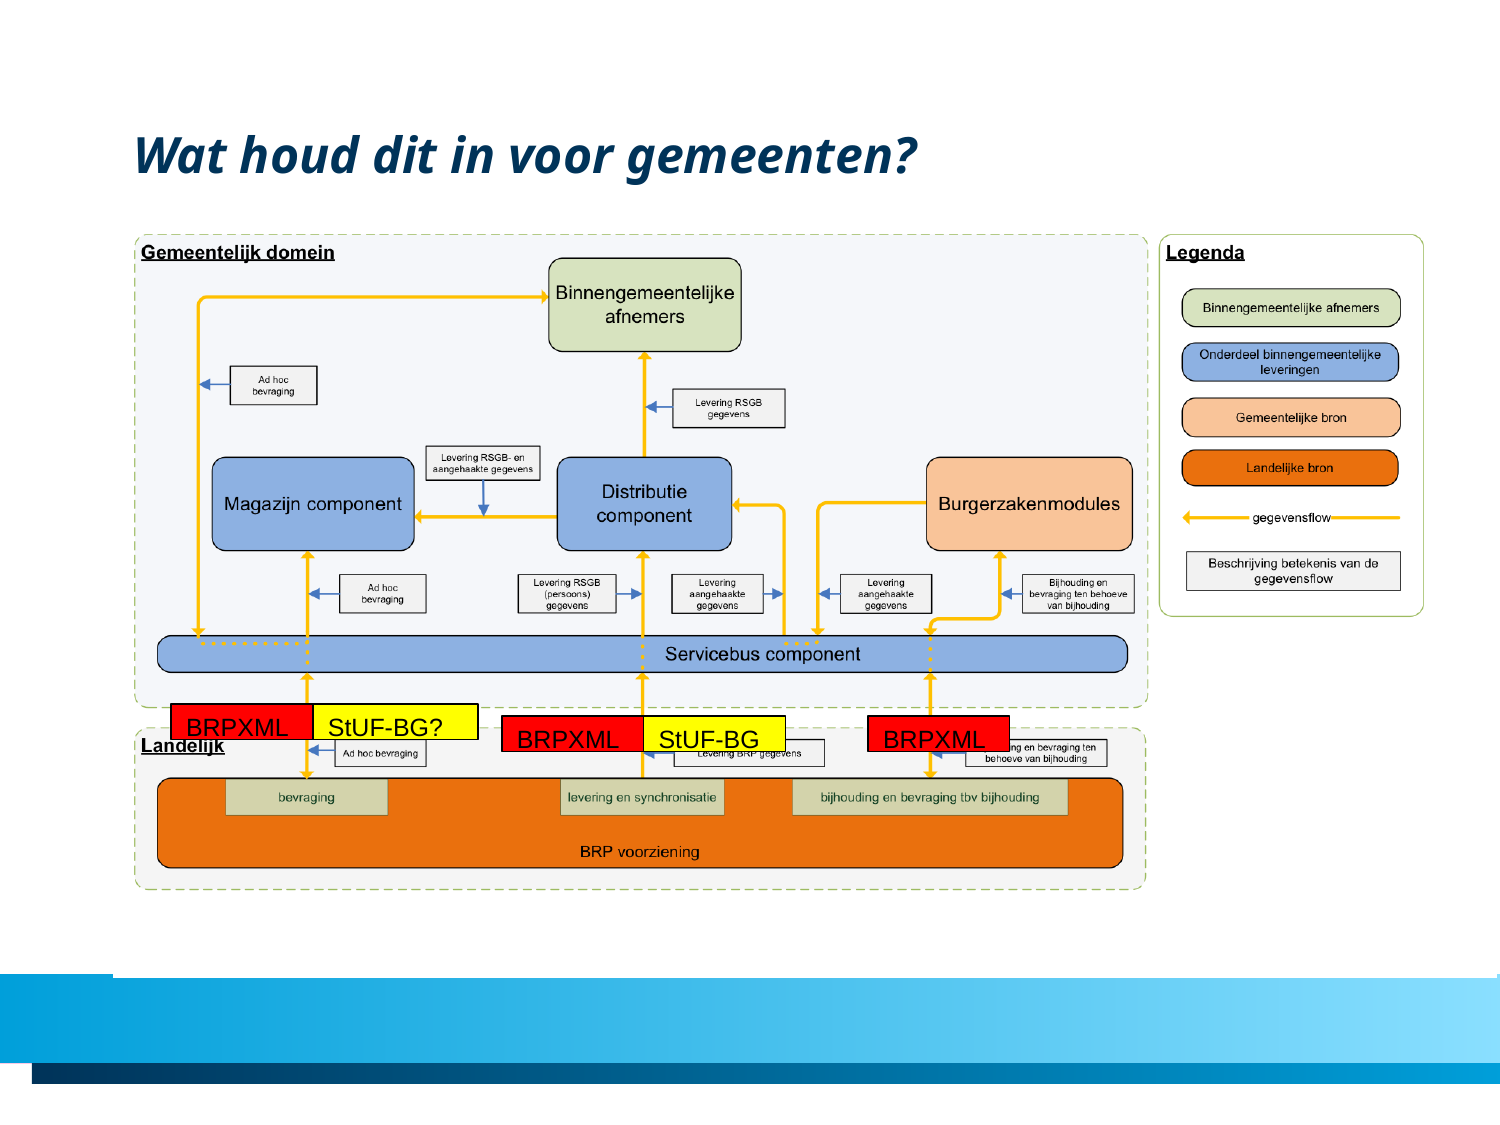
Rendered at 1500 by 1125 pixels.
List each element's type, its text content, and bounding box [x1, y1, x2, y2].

picture [0, 1063, 1500, 1125]
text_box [113, 231, 1497, 978]
title Wat houd dit in voor gemeenten? [118, 88, 1382, 219]
picture [190, 978, 205, 984]
